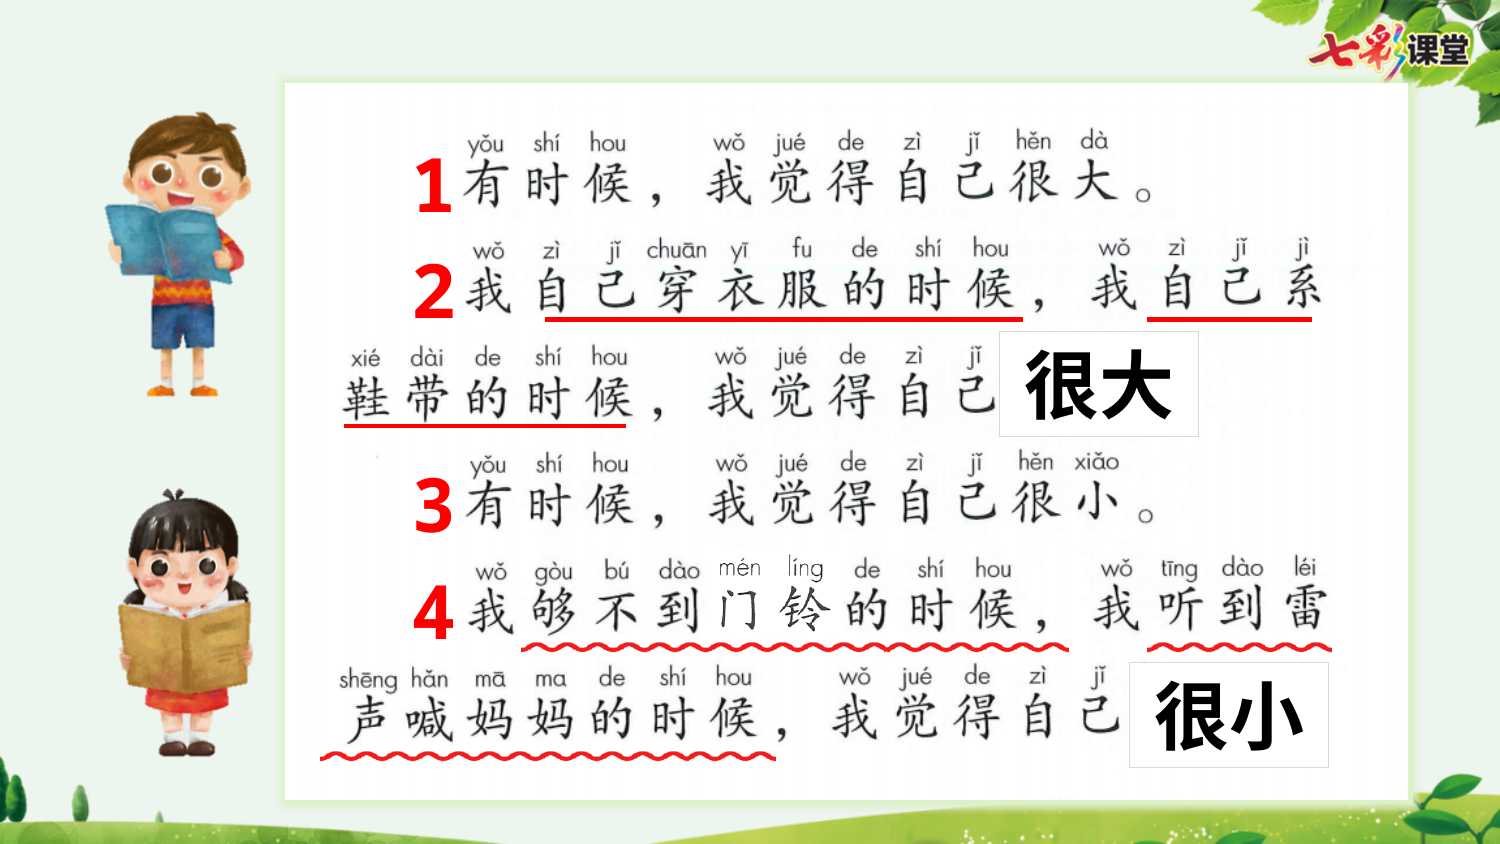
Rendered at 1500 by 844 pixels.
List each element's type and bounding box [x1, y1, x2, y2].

text_box [1146, 635, 1332, 655]
picture [0, 0, 1500, 844]
text_box [319, 744, 777, 764]
text_box [284, 83, 1409, 801]
text_box [520, 635, 1069, 655]
